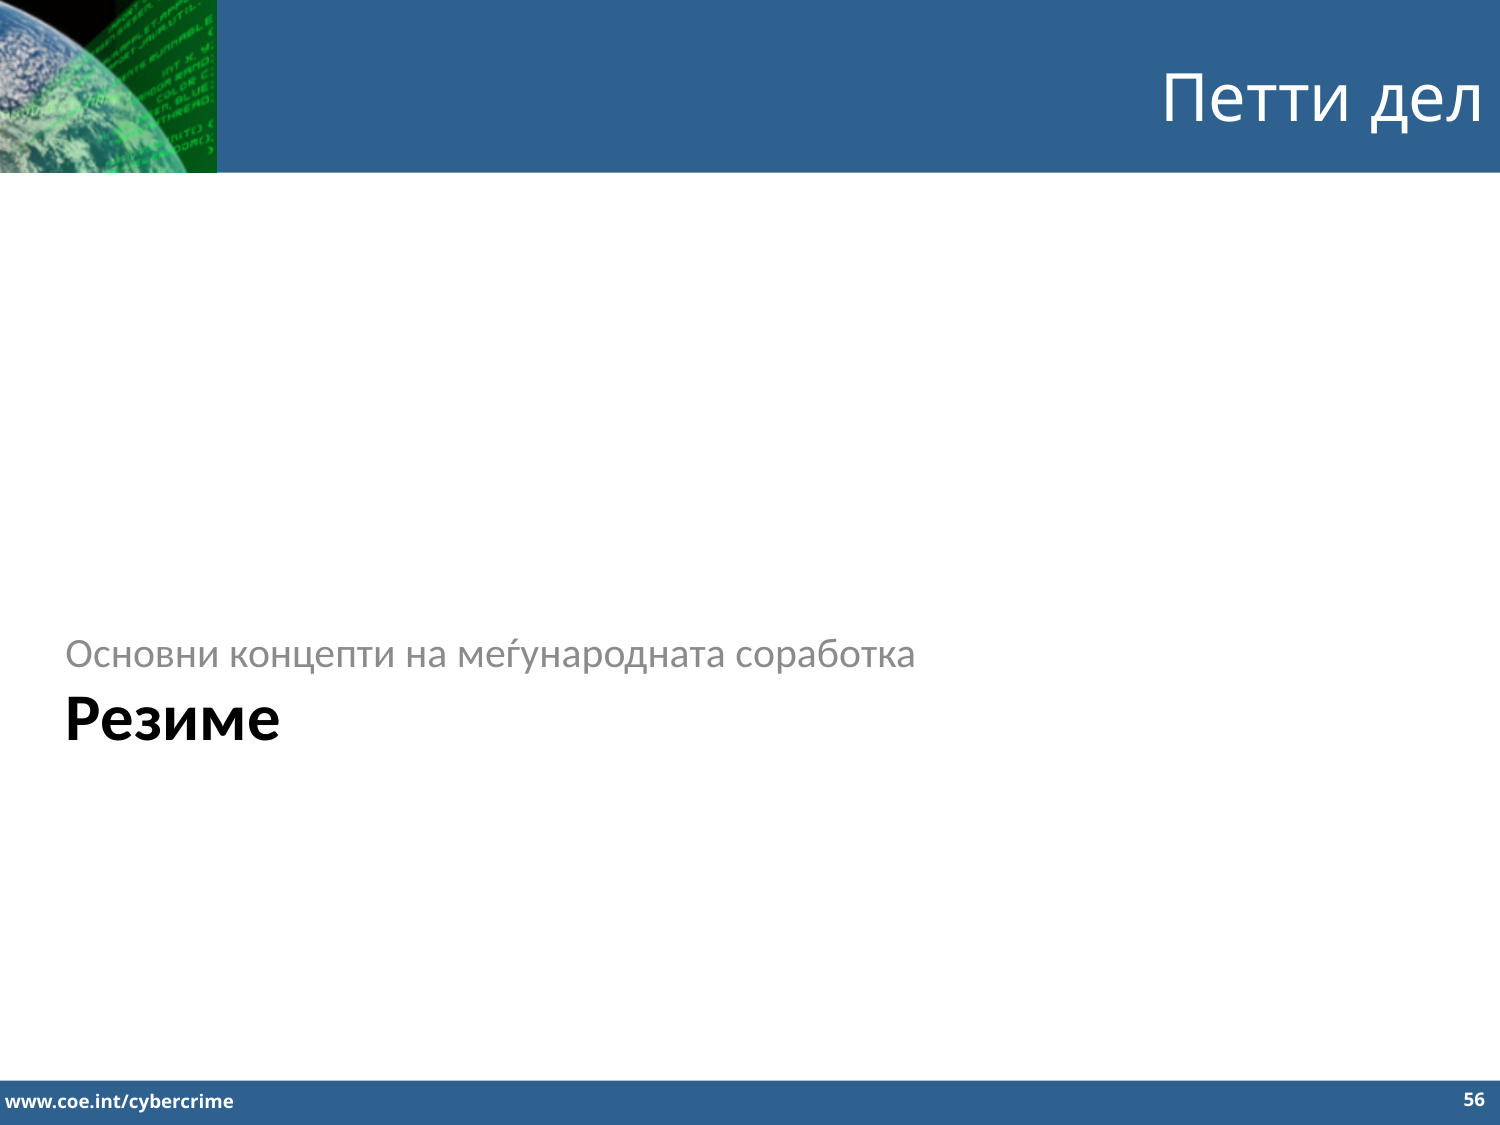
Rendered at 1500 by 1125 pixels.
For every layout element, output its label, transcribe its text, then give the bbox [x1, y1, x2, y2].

slide_number 56 [1162, 1080, 1500, 1125]
text_box Основни концепти на меѓународната соработка [50, 624, 1326, 682]
text_box Петти дел [309, 18, 1500, 171]
picture [0, 1, 217, 173]
text_box Резиме [50, 681, 1450, 761]
